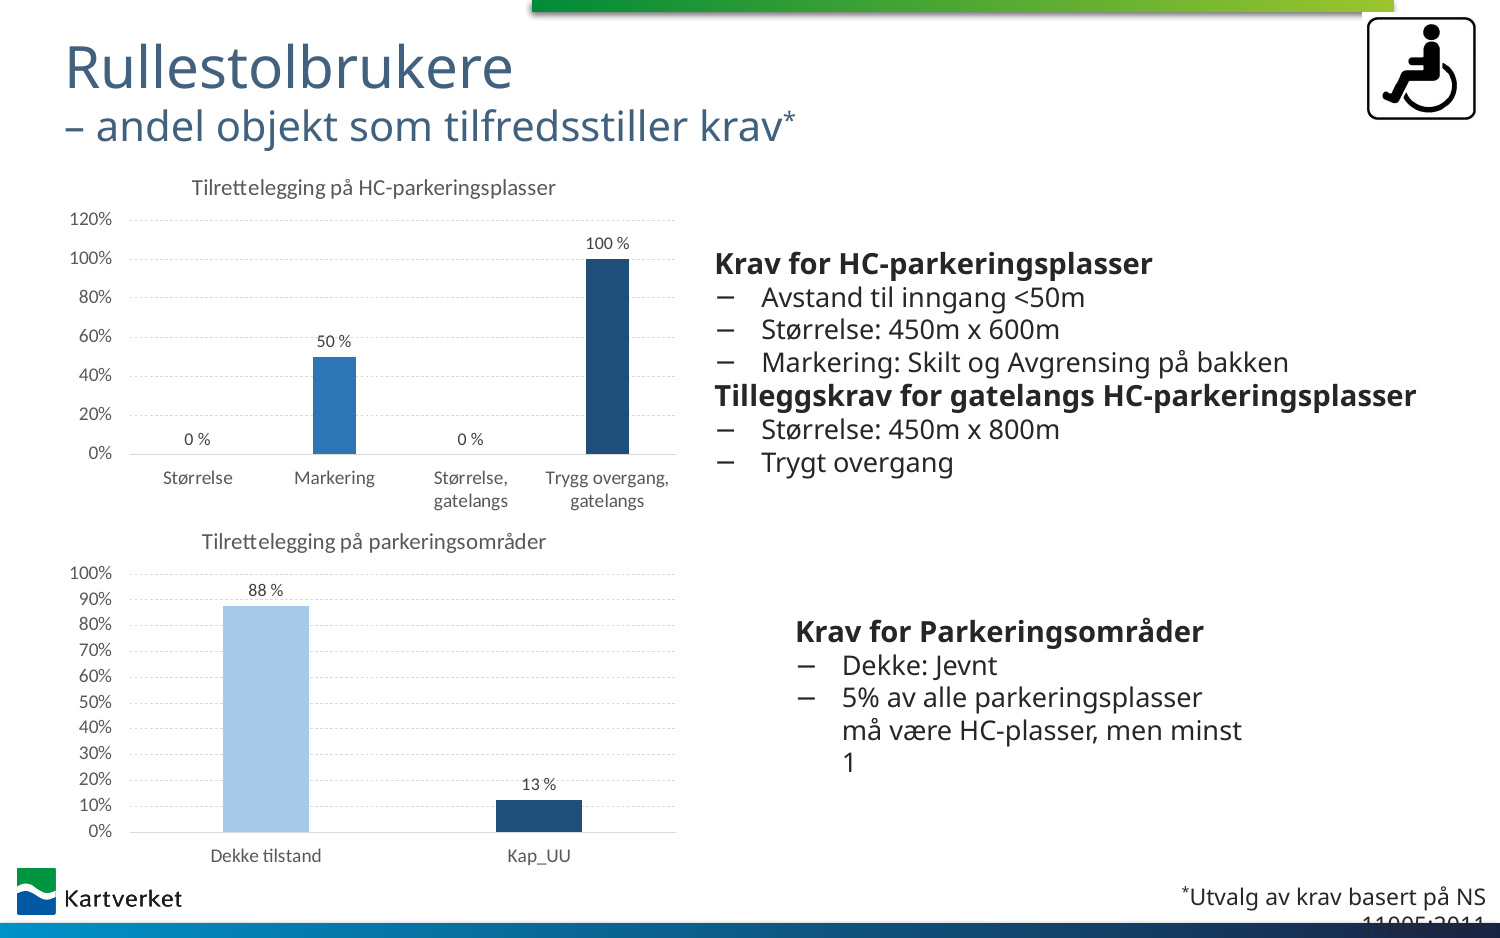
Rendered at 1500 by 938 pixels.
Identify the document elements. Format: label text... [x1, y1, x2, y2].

text_box Krav for HC-parkeringsplasser Avstand til inngang <50m Størrelse: 450m x 600m Markering: Skilt og Avgrensing på bakken Tilleggskrav for gatelangs HC-parkeringsplasser Størrelse: 450m x 800m Trygt overgang [699, 237, 1433, 485]
text_box Rullestolbrukere – andel objekt som tilfredsstiller krav* [49, 25, 1431, 158]
picture [1362, 12, 1481, 126]
picture [62, 166, 687, 519]
text_box *Utvalg av krav basert på NS 11005:2011 [1068, 873, 1500, 938]
picture [62, 520, 687, 874]
text_box Krav for Parkeringsområder Dekke: Jevnt 5% av alle parkeringsplasser må være HC-plasser, men minst 1 [780, 605, 1261, 786]
